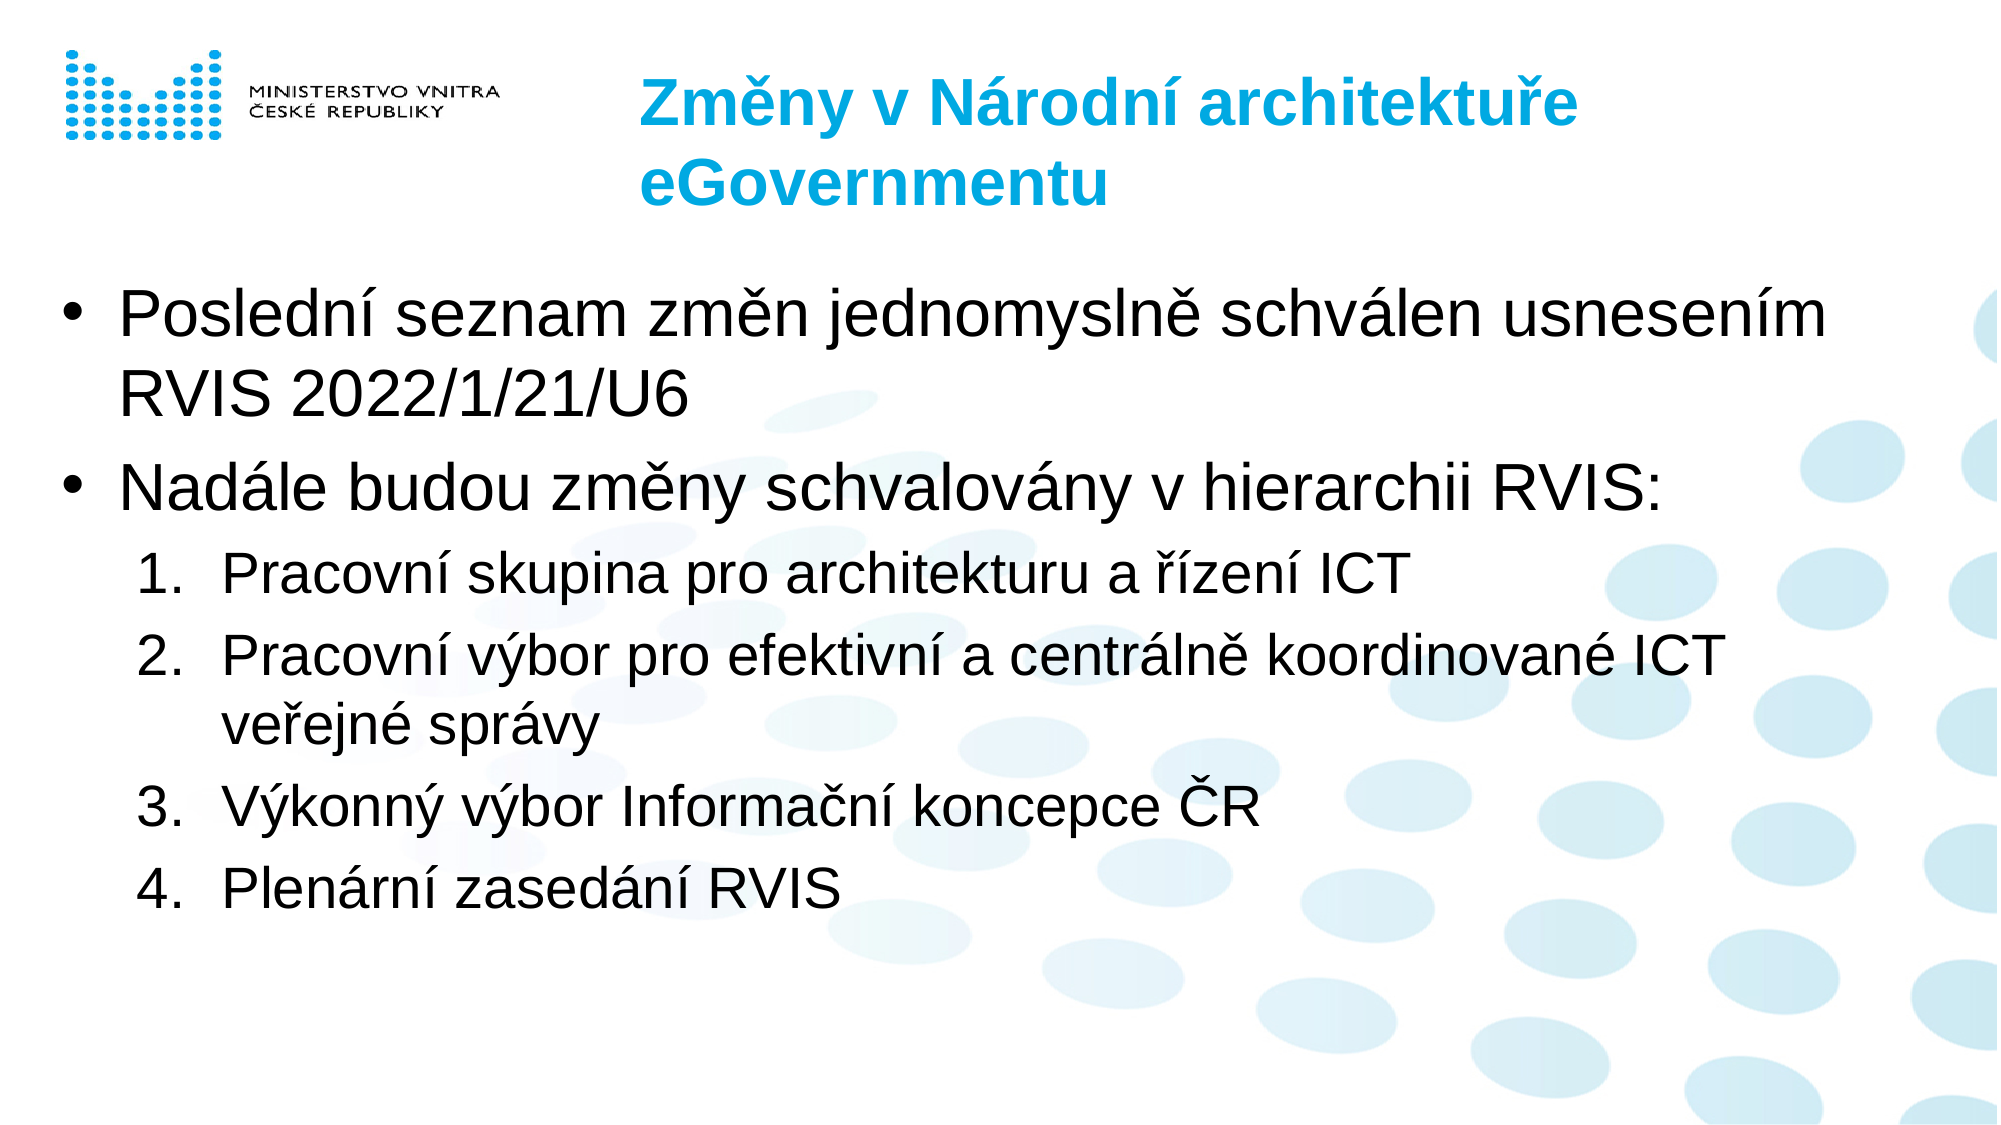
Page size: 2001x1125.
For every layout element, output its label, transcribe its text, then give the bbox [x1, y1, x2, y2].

list Poslední seznam změn jednomyslně schválen usnesením RVIS 2022/1/21/U6 Nadále budou změny schvalovány v hierarchii RVIS: Pracovní skupina pro architekturu a řízení ICT Pracovní výbor pro efektivní a centrálně koordinované ICT veřejné správy Výkonný výbor Informační koncepce ČR Plenární zasedání RVIS [46, 262, 1900, 1005]
picture [0, 0, 2000, 1125]
title Změny v Národní architektuře eGovernmentu [624, 45, 1900, 233]
